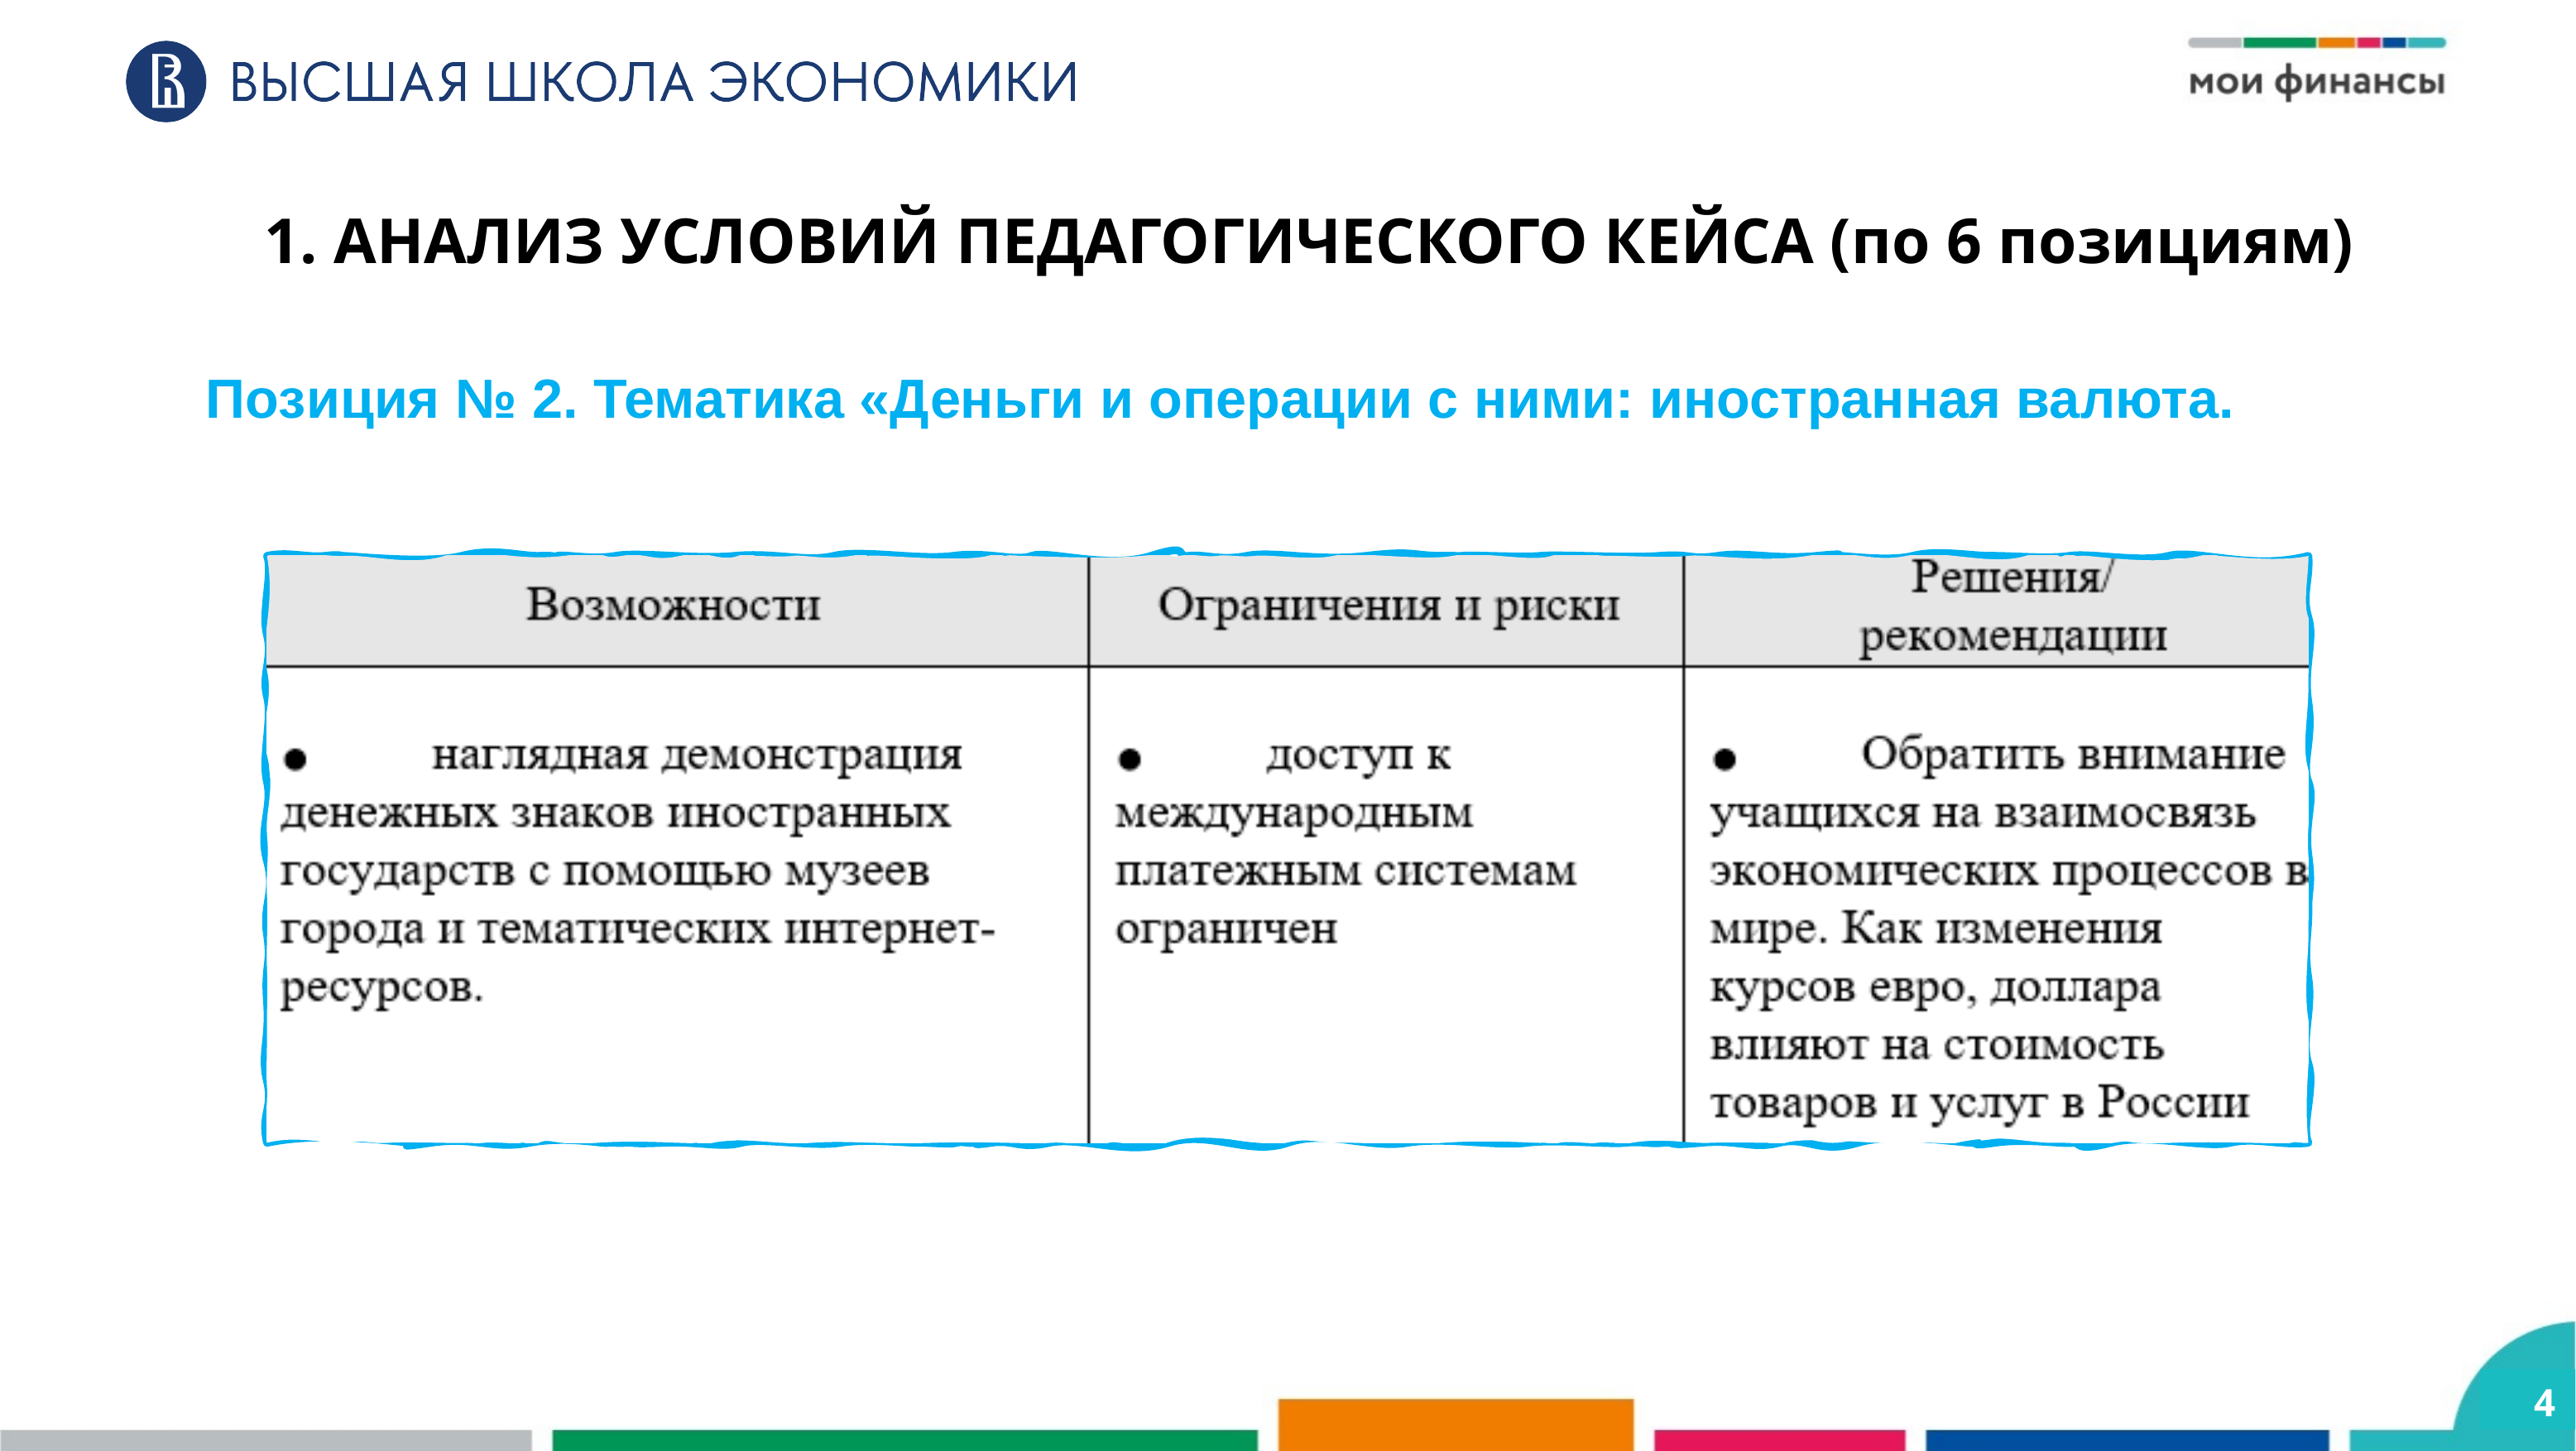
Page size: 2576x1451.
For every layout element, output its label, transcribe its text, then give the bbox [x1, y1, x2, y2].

text_box Позиция № 2. Тематика «Деньги и операции с ними: иностранная валюта. [194, 357, 2249, 436]
text_box 4 [2480, 1368, 2576, 1430]
text_box 1. АНАЛИЗ УСЛОВИЙ ПЕДАГОГИЧЕСКОГО КЕЙСА (по 6 позициям) [44, 192, 2576, 286]
picture [0, 0, 2576, 1451]
